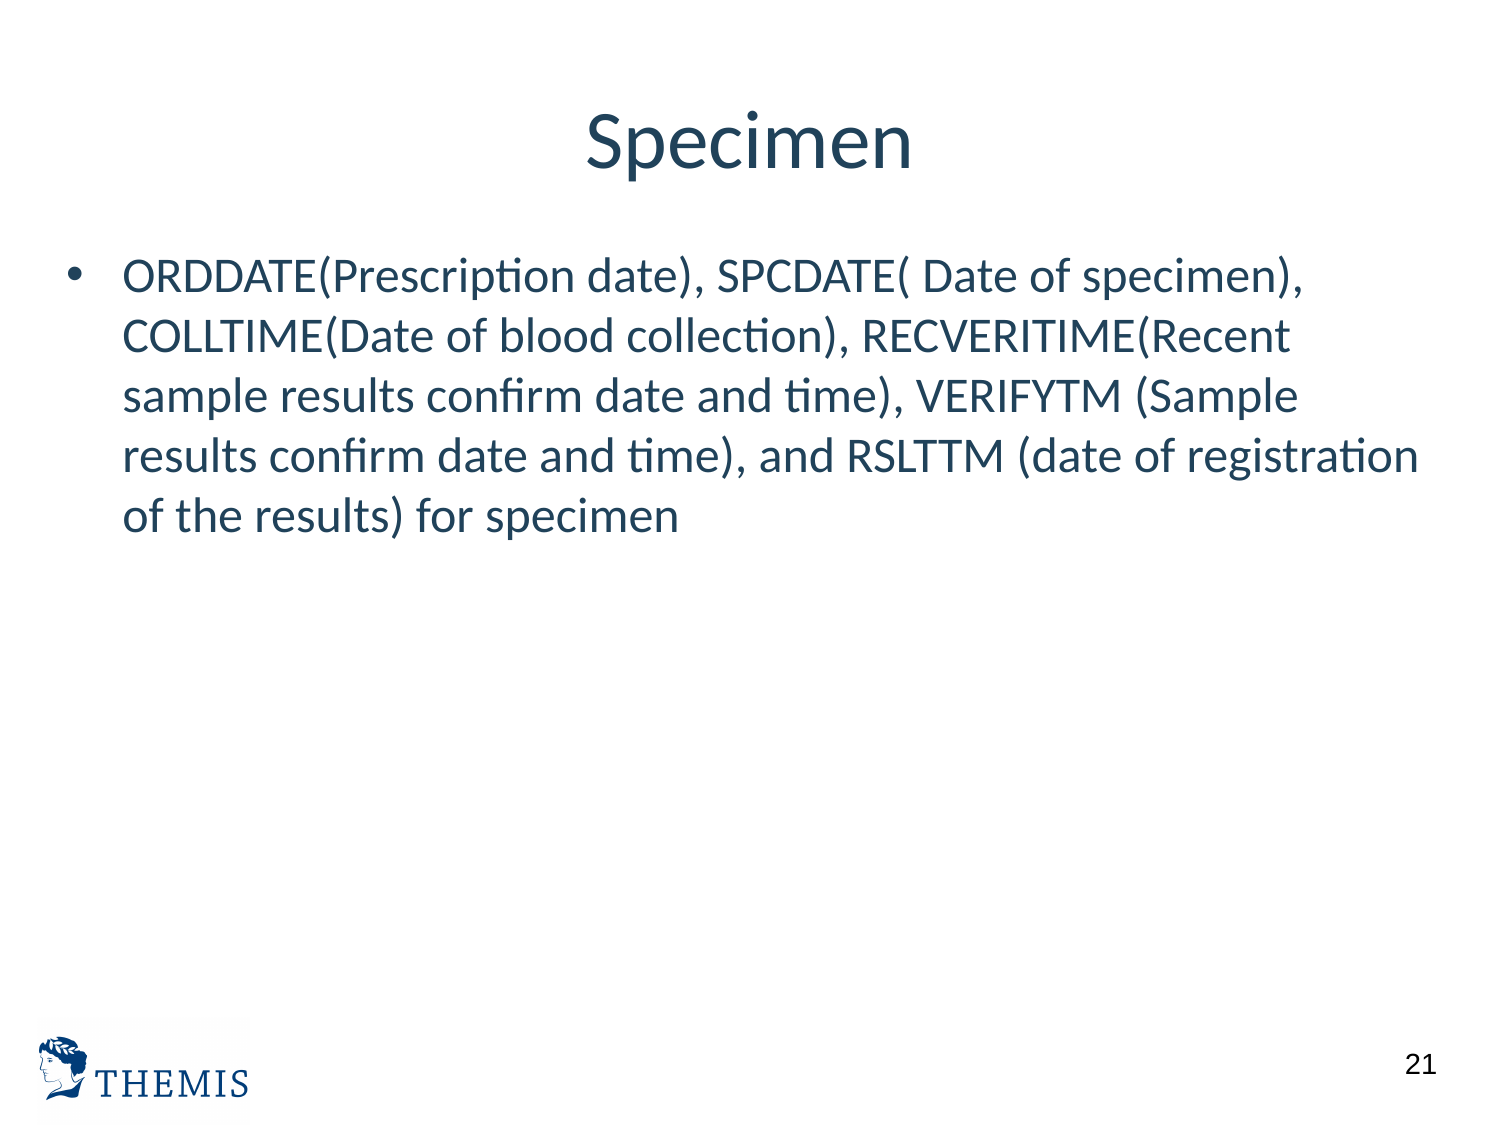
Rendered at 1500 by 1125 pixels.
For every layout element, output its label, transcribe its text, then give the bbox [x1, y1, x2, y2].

list ORDDATE(Prescription date), SPCDATE( Date of specimen), COLLTIME(Date of blood collection), RECVERITIME(Recent sample results confirm date and time), VERIFYTM (Sample results confirm date and time), and RSLTTM (date of registration of the results) for specimen [51, 227, 1449, 975]
title Specimen [51, 72, 1449, 199]
picture [37, 1017, 250, 1125]
slide_number 21 [1389, 1019, 1480, 1106]
